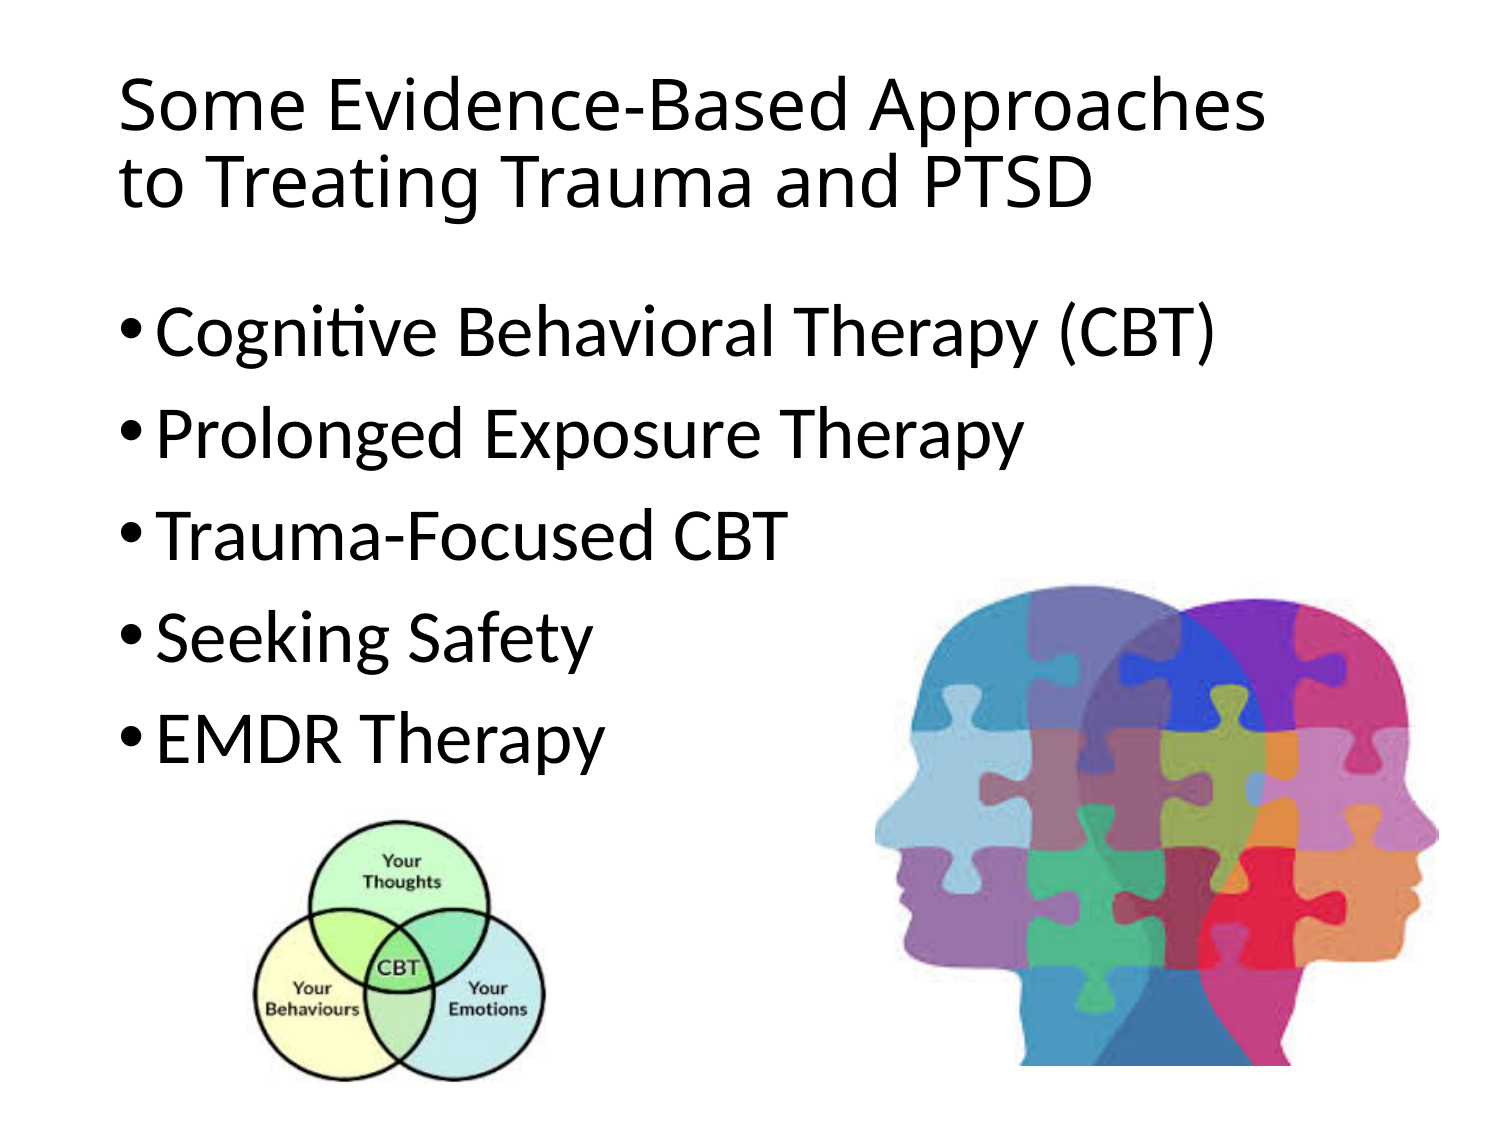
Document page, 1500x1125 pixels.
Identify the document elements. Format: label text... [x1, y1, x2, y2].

list Cognitive Behavioral Therapy (CBT) Prolonged Exposure Therapy Trauma-Focused CBT Seeking Safety EMDR Therapy [103, 284, 1397, 1014]
picture [874, 499, 1440, 1066]
picture [196, 808, 629, 1093]
title Some Evidence-Based Approaches to Treating Trauma and PTSD [103, 59, 1397, 232]
